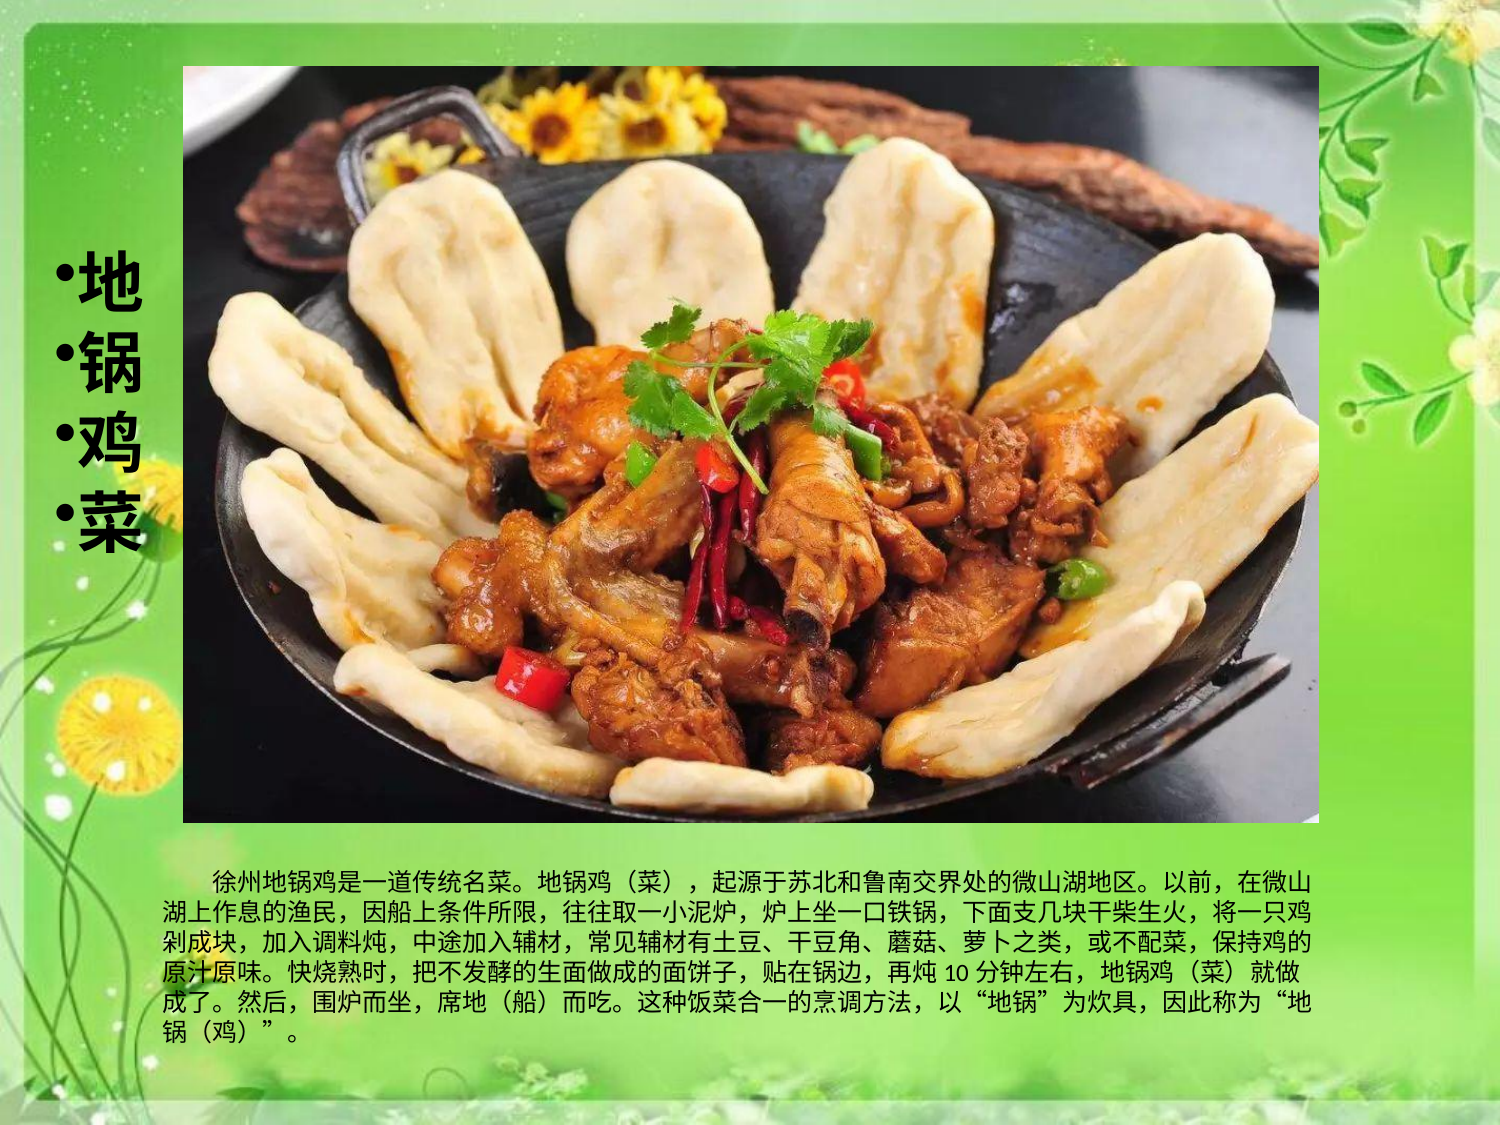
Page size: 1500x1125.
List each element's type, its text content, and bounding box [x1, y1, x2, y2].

text_box 地 锅 鸡 菜 [0, 233, 160, 569]
picture [0, 0, 1500, 1125]
text_box 徐州地锅鸡是一道传统名菜。地锅鸡（菜），起源于苏北和鲁南交界处的微山湖地区。以前，在微山湖上作息的渔民，因船上条件所限，往往取一小泥炉，炉上坐一口铁锅，下面支几块干柴生火，将一只鸡剁成块，加入调料炖，中途加入辅材，常见辅材有土豆、干豆角、蘑菇、萝卜之类，或不配菜，保持鸡的原汁原味。快烧熟时，把不发酵的生面做成的面饼子，贴在锅边，再炖10分钟左右，地锅鸡（菜）就做成了。然后，围炉而坐，席地（船）而吃。这种饭菜合一的烹调方法，以“地锅”为炊具，因此称为“地锅（鸡）”。 [147, 858, 1335, 1054]
